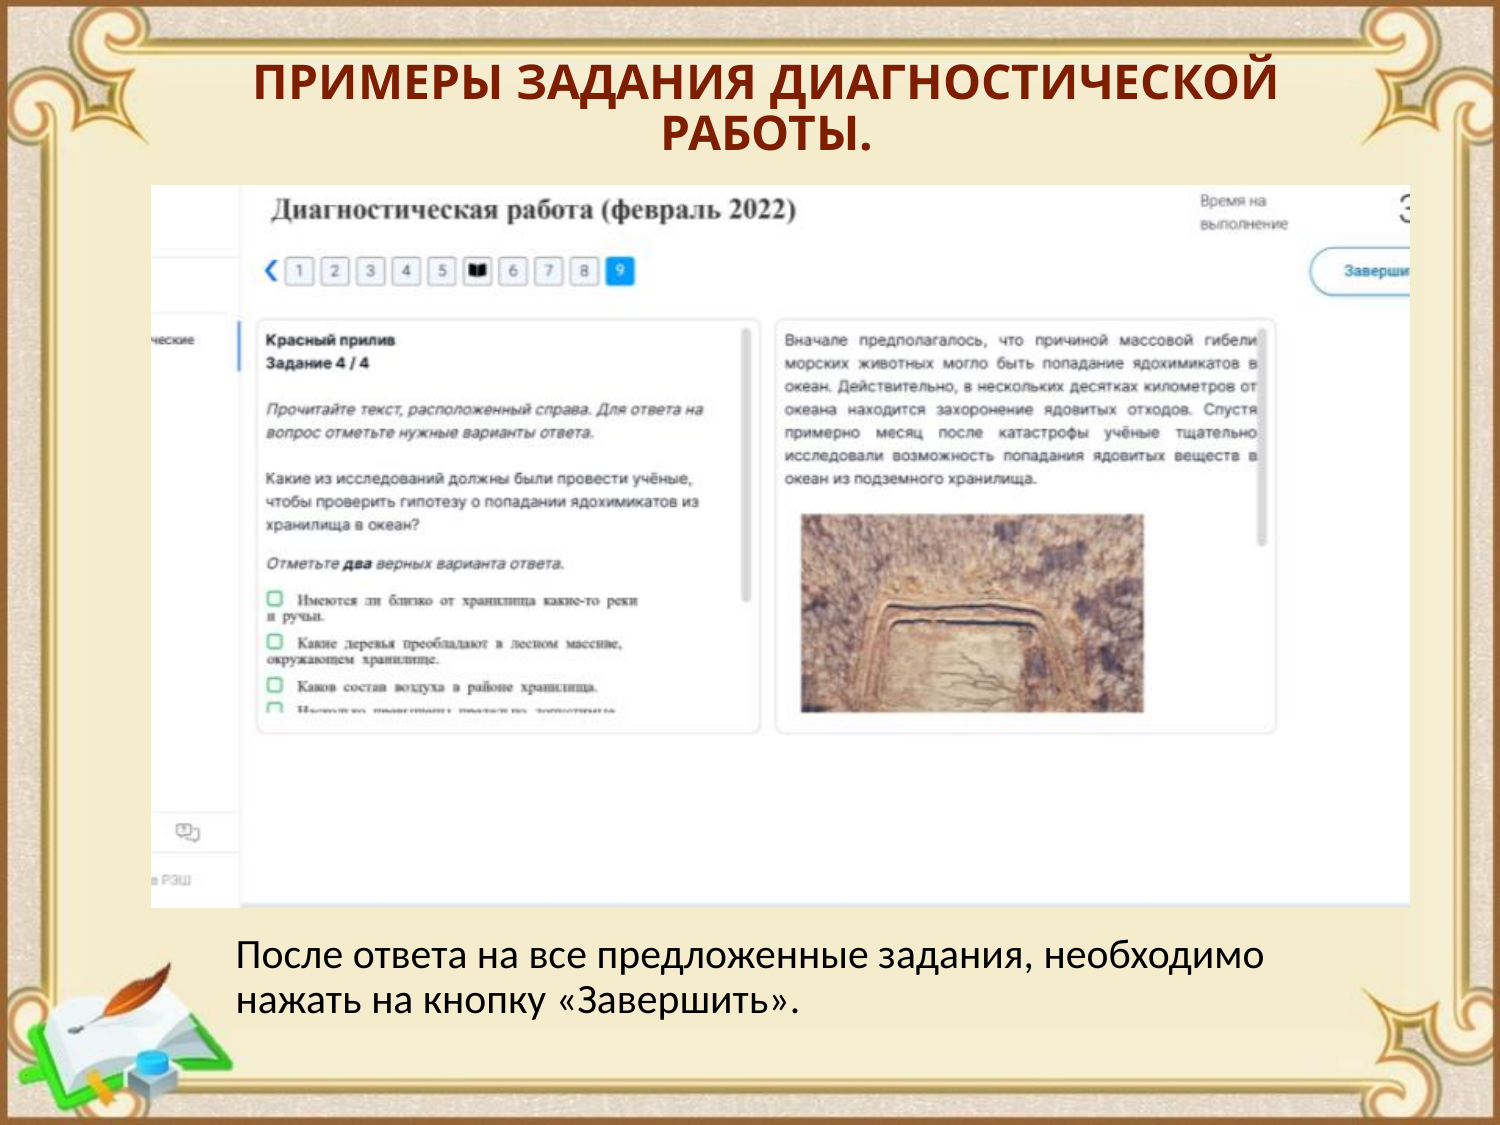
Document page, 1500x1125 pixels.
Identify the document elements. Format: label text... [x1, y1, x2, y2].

title ПРИМЕРЫ ЗАДАНИЯ ДИАГНОСТИЧЕСКОЙ РАБОТЫ. [135, 81, 1400, 169]
picture [0, 0, 1500, 1125]
list После ответа на все предложенные задания, необходимо нажать на кнопку «Завершить». [220, 924, 1314, 1038]
